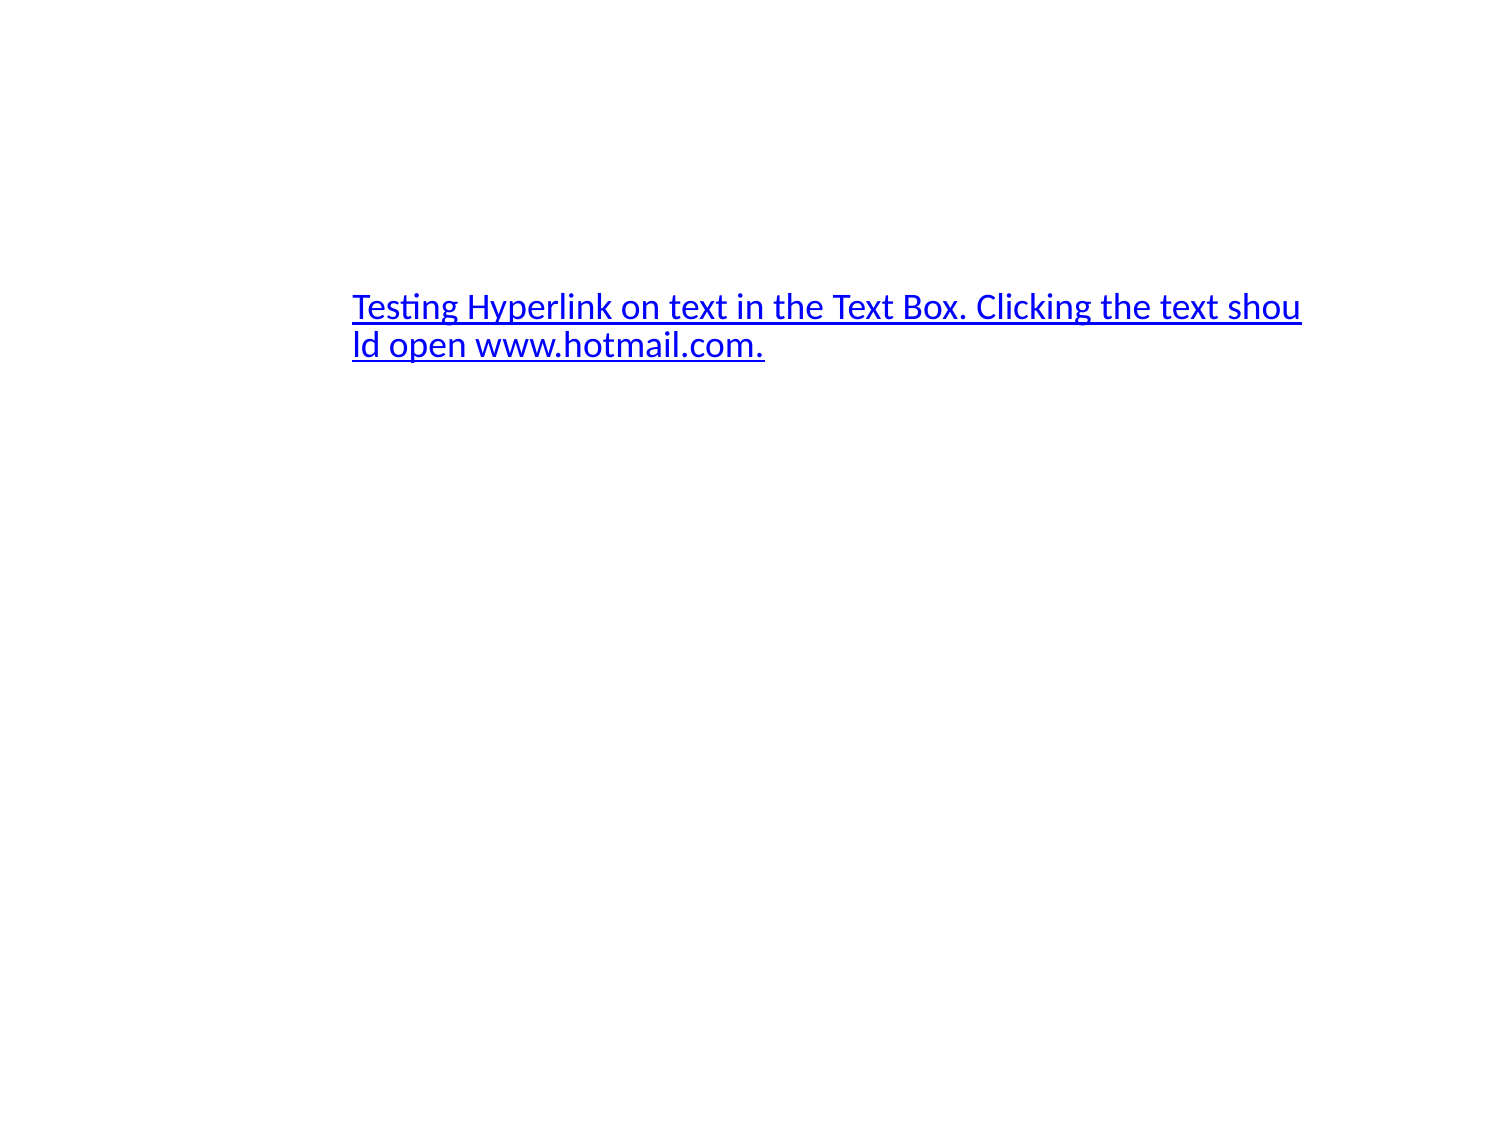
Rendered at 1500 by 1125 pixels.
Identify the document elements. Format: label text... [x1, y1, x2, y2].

text_box Testing Hyperlink on text in the Text Box. Clicking the text should open www.hotmail.com. [337, 274, 1325, 335]
